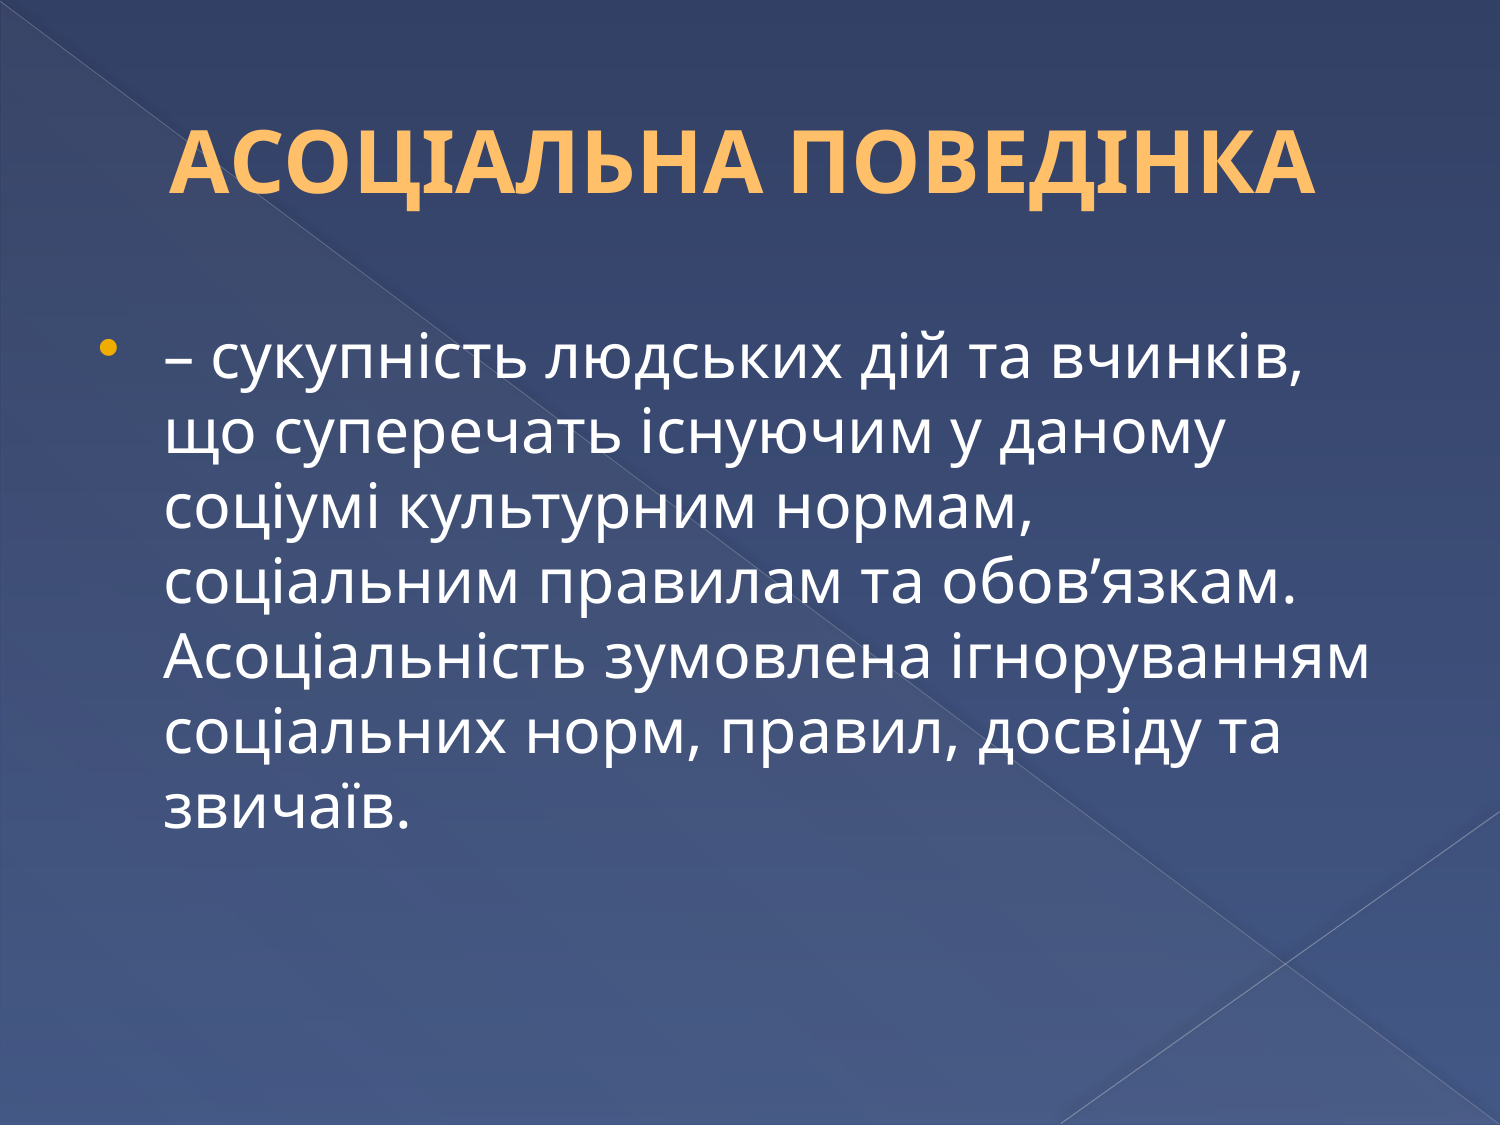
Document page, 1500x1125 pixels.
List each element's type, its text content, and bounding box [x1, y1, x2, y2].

title АСОЦІАЛЬНА ПОВЕДІНКА [75, 43, 1425, 274]
list – сукупність людських дій та вчинків, що суперечать існуючим у даному соціумі культурним нормам, соціальним правилам та обов’язкам. Асоціальність зумовлена ігноруванням соціальних норм, правил, досвіду та звичаїв. [75, 308, 1425, 1059]
